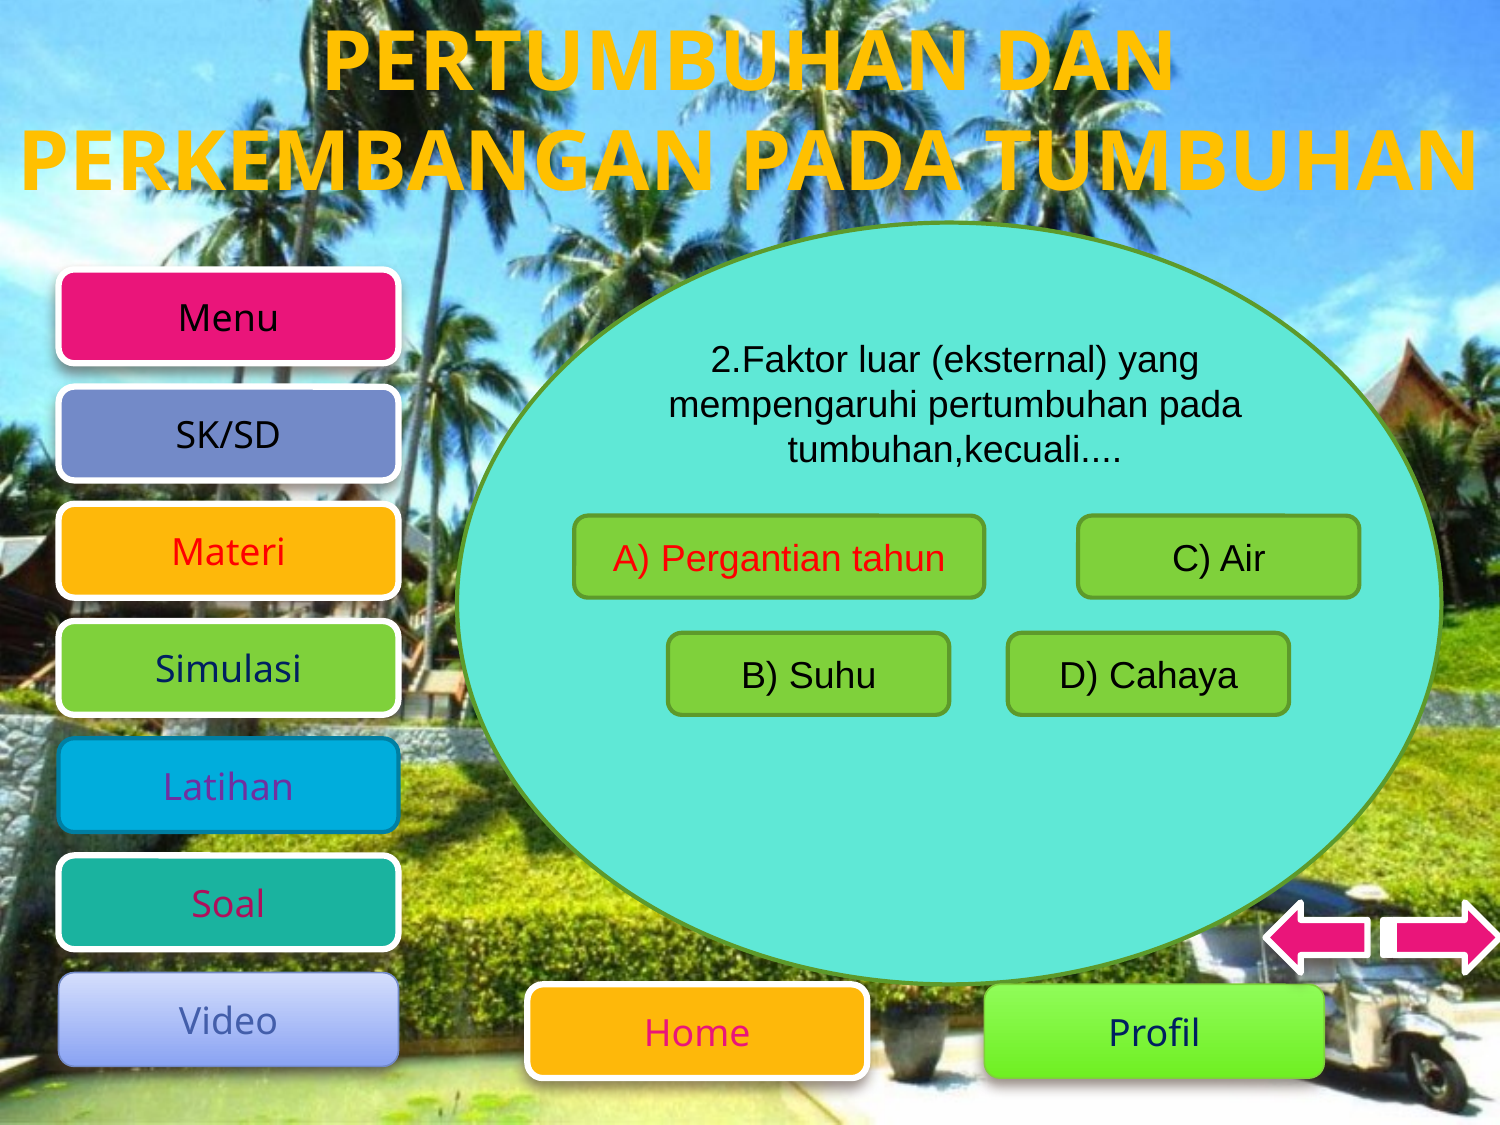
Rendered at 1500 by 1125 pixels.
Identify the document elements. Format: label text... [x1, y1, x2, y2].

picture [0, 0, 1500, 1125]
text_box 2.Faktor luar (eksternal) yang mempengaruhi pertumbuhan pada tumbuhan,kecuali.... [621, 328, 1289, 478]
text_box A) Pergantian tahun [572, 513, 987, 600]
text_box D) Cahaya [1005, 630, 1292, 717]
text_box [1262, 899, 1371, 976]
text_box [1380, 899, 1500, 976]
text_box B) Suhu [665, 630, 952, 717]
text_box C) Air [1075, 513, 1362, 600]
